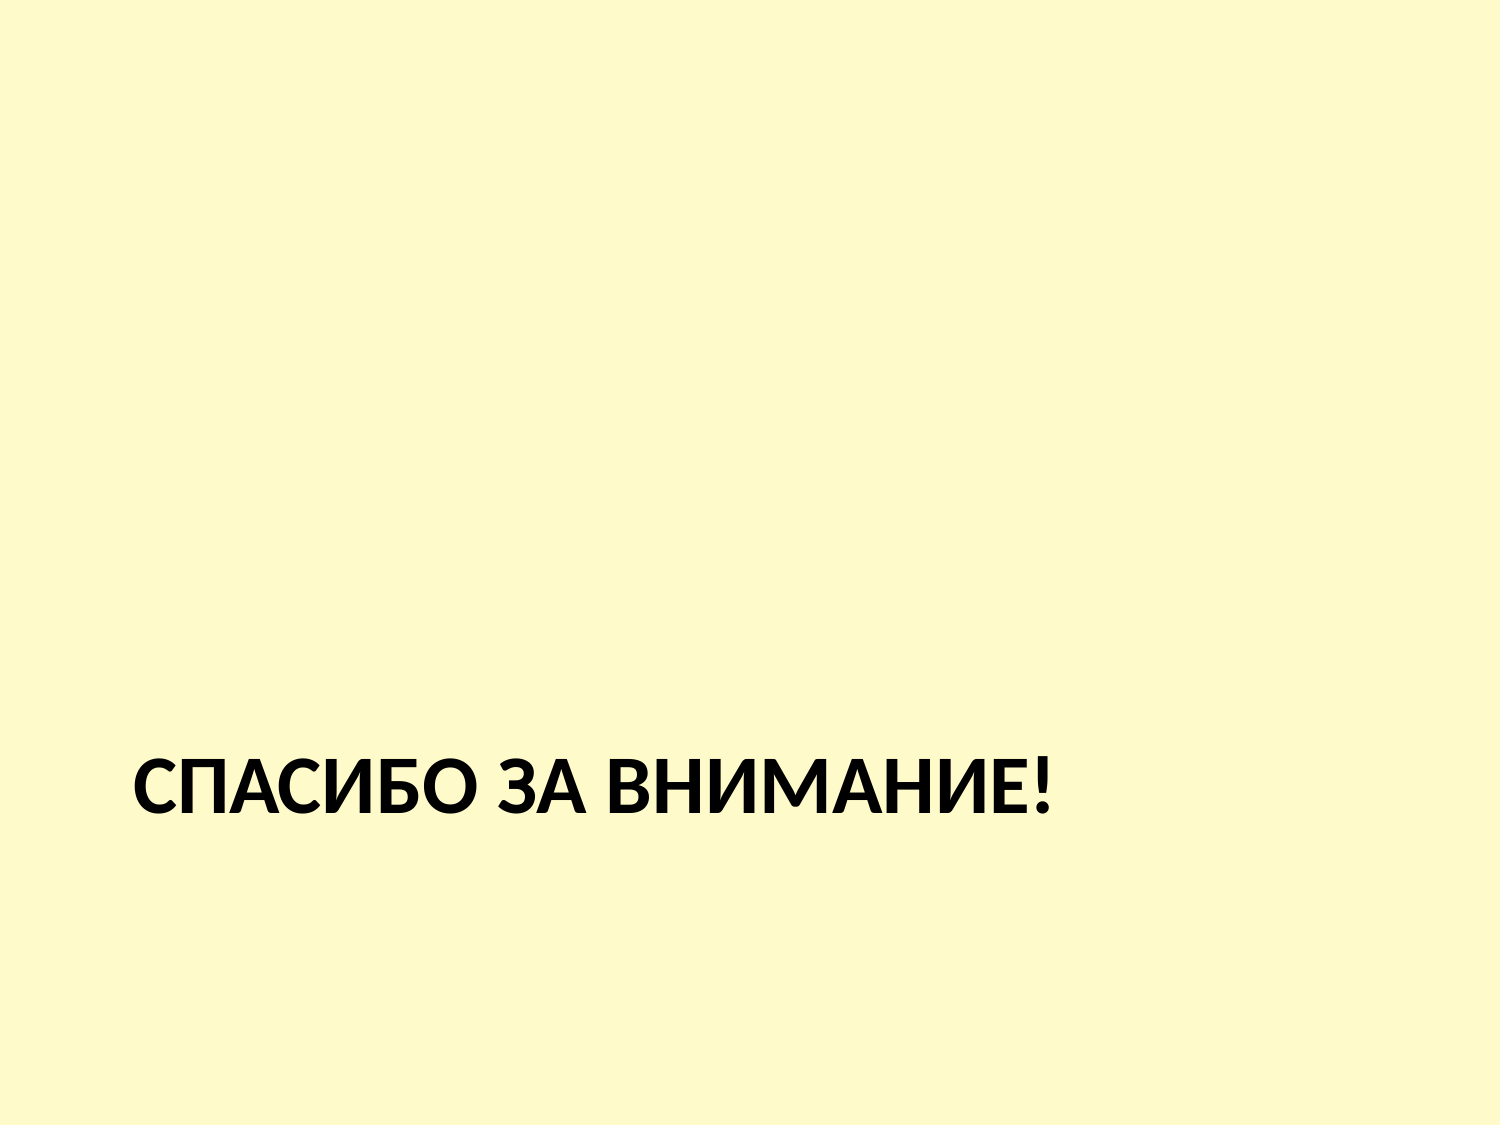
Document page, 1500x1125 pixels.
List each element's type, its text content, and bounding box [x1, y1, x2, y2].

title Спасибо за внимание! [118, 722, 1394, 947]
